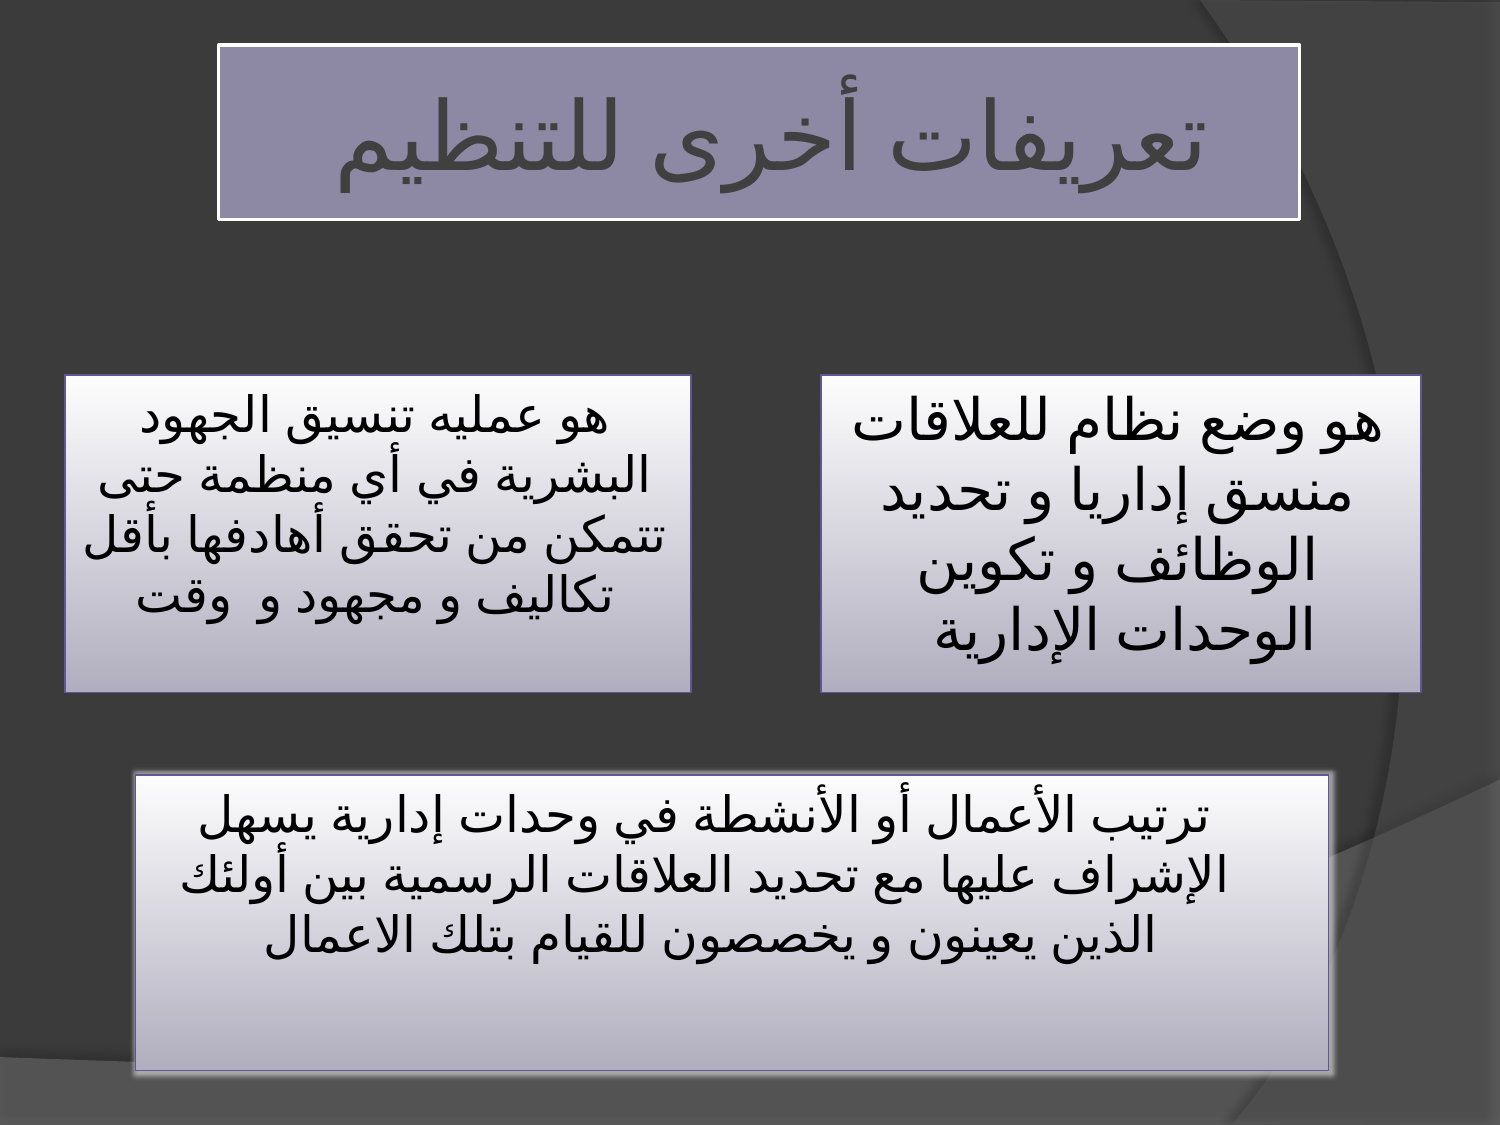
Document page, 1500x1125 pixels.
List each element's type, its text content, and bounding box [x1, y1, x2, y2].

list هو وضع نظام للعلاقات منسق إداريا و تحديد الوظائف و تكوين الوحدات الإدارية [820, 374, 1422, 693]
list هو عمليه تنسيق الجهود البشرية في أي منظمة حتى تتمكن من تحقق أهادفها بأقل تكاليف و مجهود و وقت [64, 374, 692, 693]
text_box ترتيب الأعمال أو الأنشطة في وحدات إدارية يسهل الإشراف عليها مع تحديد العلاقات الرسمية بين أولئك الذين يعينون و يخصصون للقيام بتلك الاعمال [135, 774, 1329, 1071]
title تعريفات أخرى للتنظيم [217, 43, 1301, 221]
